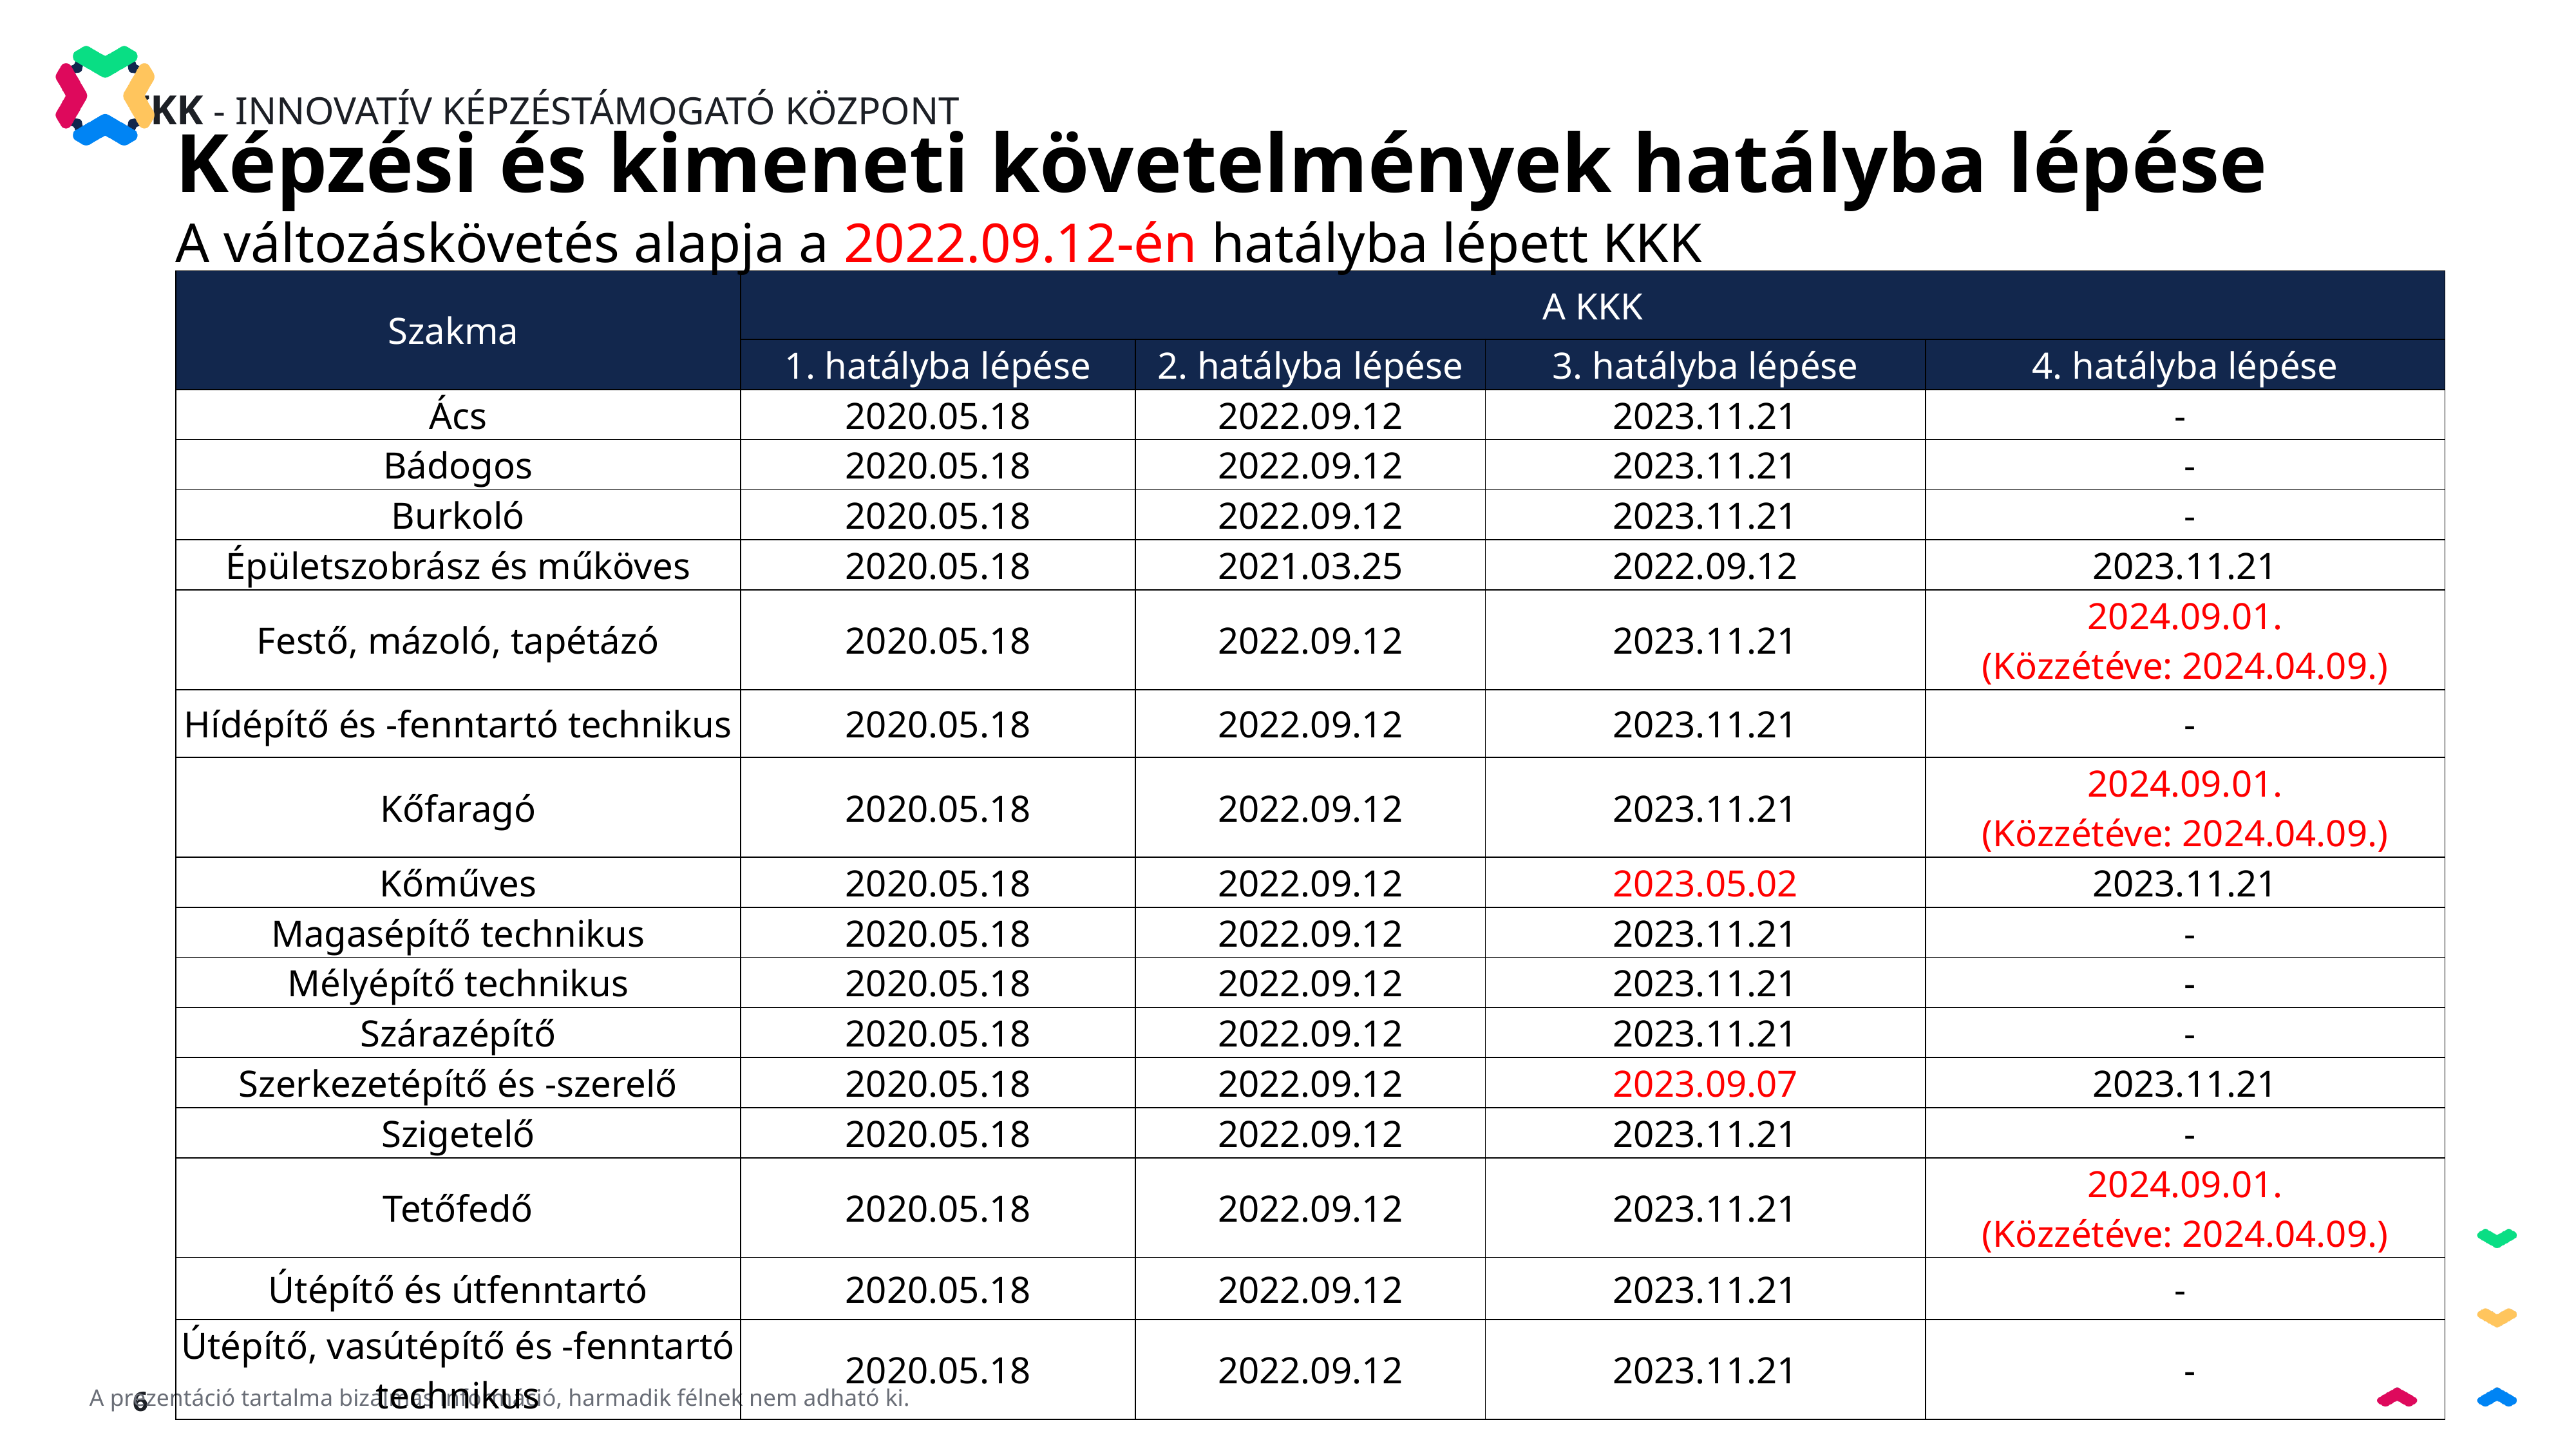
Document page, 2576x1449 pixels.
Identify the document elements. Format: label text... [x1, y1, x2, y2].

table_cell 2023.11.21 [1486, 1159, 1925, 1257]
table_cell 2023.11.21 [1486, 908, 1925, 957]
table_cell 2023.11.21 [1926, 858, 2445, 907]
table_cell Tetőfedő [176, 1159, 740, 1257]
list Képzési és kimeneti követelmények hatályba lépése A változáskövetés alapja a 2022.09.12-én hatályba lépett KKK [175, 111, 2336, 295]
table_cell 2023.11.21 [1486, 1258, 1925, 1319]
table_cell 2023.11.21 [1486, 1008, 1925, 1057]
table_cell 1. hatályba lépése [741, 340, 1135, 389]
table_cell 2023.11.21 [1486, 690, 1925, 757]
table_cell 2020.05.18 [741, 1058, 1135, 1107]
table_cell 2022.09.12 [1486, 540, 1925, 589]
table_cell 2020.05.18 [741, 1008, 1135, 1057]
table_cell 4. hatályba lépése [1926, 340, 2445, 389]
table_cell - [1926, 958, 2445, 1007]
table_cell 2022.09.12 [1136, 1108, 1485, 1157]
table_cell 2023.11.21 [1486, 440, 1925, 489]
table_cell 2020.05.18 [741, 908, 1135, 957]
table_cell - [1926, 690, 2445, 757]
table_cell 2020.05.18 [741, 758, 1135, 857]
table_cell 2023.11.21 [1486, 390, 1925, 439]
table_cell Ács [176, 390, 740, 439]
table_cell 2020.05.18 [741, 591, 1135, 689]
table_cell Hídépítő és -fenntartó technikus [176, 690, 740, 757]
table_cell - [1926, 1108, 2445, 1157]
table_cell 3. hatályba lépése [1486, 340, 1925, 389]
table_cell - [1926, 1258, 2445, 1319]
table_cell - [1926, 1320, 2445, 1419]
table_cell 2022.09.12 [1136, 958, 1485, 1007]
table_cell Szárazépítő [176, 1008, 740, 1057]
table_cell 2020.05.18 [741, 1159, 1135, 1257]
table_cell 2023.11.21 [1926, 1058, 2445, 1107]
table_cell - [1926, 440, 2445, 489]
table_cell 2023.11.21 [1486, 1108, 1925, 1157]
table_cell 2024.09.01. (Közzétéve: 2024.04.09.) [1926, 1159, 2445, 1257]
table_cell Útépítő és útfenntartó [176, 1258, 740, 1319]
table_cell Épületszobrász és műköves [176, 540, 740, 589]
table_cell 2022.09.12 [1136, 758, 1485, 857]
table_cell 2020.05.18 [741, 858, 1135, 907]
table_cell 2023.11.21 [1486, 490, 1925, 539]
table_cell 2020.05.18 [741, 490, 1135, 539]
table_cell 2023.11.21 [1486, 958, 1925, 1007]
table_cell Útépítő, vasútépítő és -fenntartó technikus [176, 1320, 740, 1419]
table_cell 2023.11.21 [1486, 758, 1925, 857]
table_cell 2021.03.25 [1136, 540, 1485, 589]
table_cell Kőfaragó [176, 758, 740, 857]
table_cell Kőműves [176, 858, 740, 907]
table_cell 2. hatályba lépése [1136, 340, 1485, 389]
table_cell 2022.09.12 [1136, 1159, 1485, 1257]
table_cell - [1926, 490, 2445, 539]
table_header Szakma [176, 295, 740, 389]
table_cell 2023.11.21 [1486, 591, 1925, 689]
table_cell - [1926, 908, 2445, 957]
table_cell Szerkezetépítő és -szerelő [176, 1058, 740, 1107]
table_cell 2022.09.12 [1136, 908, 1485, 957]
table_cell Szigetelő [176, 1108, 740, 1157]
table_cell 2022.09.12 [1136, 490, 1485, 539]
table_cell 2020.05.18 [741, 1258, 1135, 1319]
table_cell 2022.09.12 [1136, 1258, 1485, 1319]
table_cell 2023.09.07 [1486, 1058, 1925, 1107]
picture [55, 46, 155, 146]
table_cell Burkoló [176, 490, 740, 539]
table_cell 2022.09.12 [1136, 858, 1485, 907]
table_cell Festő, mázoló, tapétázó [176, 591, 740, 689]
table_cell 2022.09.12 [1136, 1008, 1485, 1057]
table_cell 2020.05.18 [741, 690, 1135, 757]
table_cell 2020.05.18 [741, 540, 1135, 589]
table_header A KKK [741, 271, 2445, 339]
table_cell 2022.09.12 [1136, 390, 1485, 439]
table_cell 2020.05.18 [741, 1108, 1135, 1157]
table_cell 2022.09.12 [1136, 690, 1485, 757]
table_cell 2020.05.18 [741, 1320, 1135, 1419]
picture [2445, 1229, 2517, 1406]
table_cell 2020.05.18 [741, 958, 1135, 1007]
table_cell 2023.11.21 [1486, 1320, 1925, 1419]
table_cell Bádogos [176, 440, 740, 489]
table_cell Mélyépítő technikus [176, 958, 740, 1007]
table_cell Magasépítő technikus [176, 908, 740, 957]
table_cell 2022.09.12 [1136, 1058, 1485, 1107]
table_cell 2022.09.12 [1136, 1320, 1485, 1419]
table_cell 2022.09.12 [1136, 591, 1485, 689]
table_cell 2022.09.12 [1136, 440, 1485, 489]
table_cell 2023.05.02 [1486, 858, 1925, 907]
table_cell 2024.09.01. (Közzétéve: 2024.04.09.) [1926, 591, 2445, 689]
table_cell 2020.05.18 [741, 390, 1135, 439]
table_cell - [1926, 1008, 2445, 1057]
table_cell 2023.11.21 [1926, 540, 2445, 589]
table_cell 2024.09.01. (Közzétéve: 2024.04.09.) [1926, 758, 2445, 857]
table_cell 2020.05.18 [741, 440, 1135, 489]
table_cell - [1926, 390, 2445, 439]
